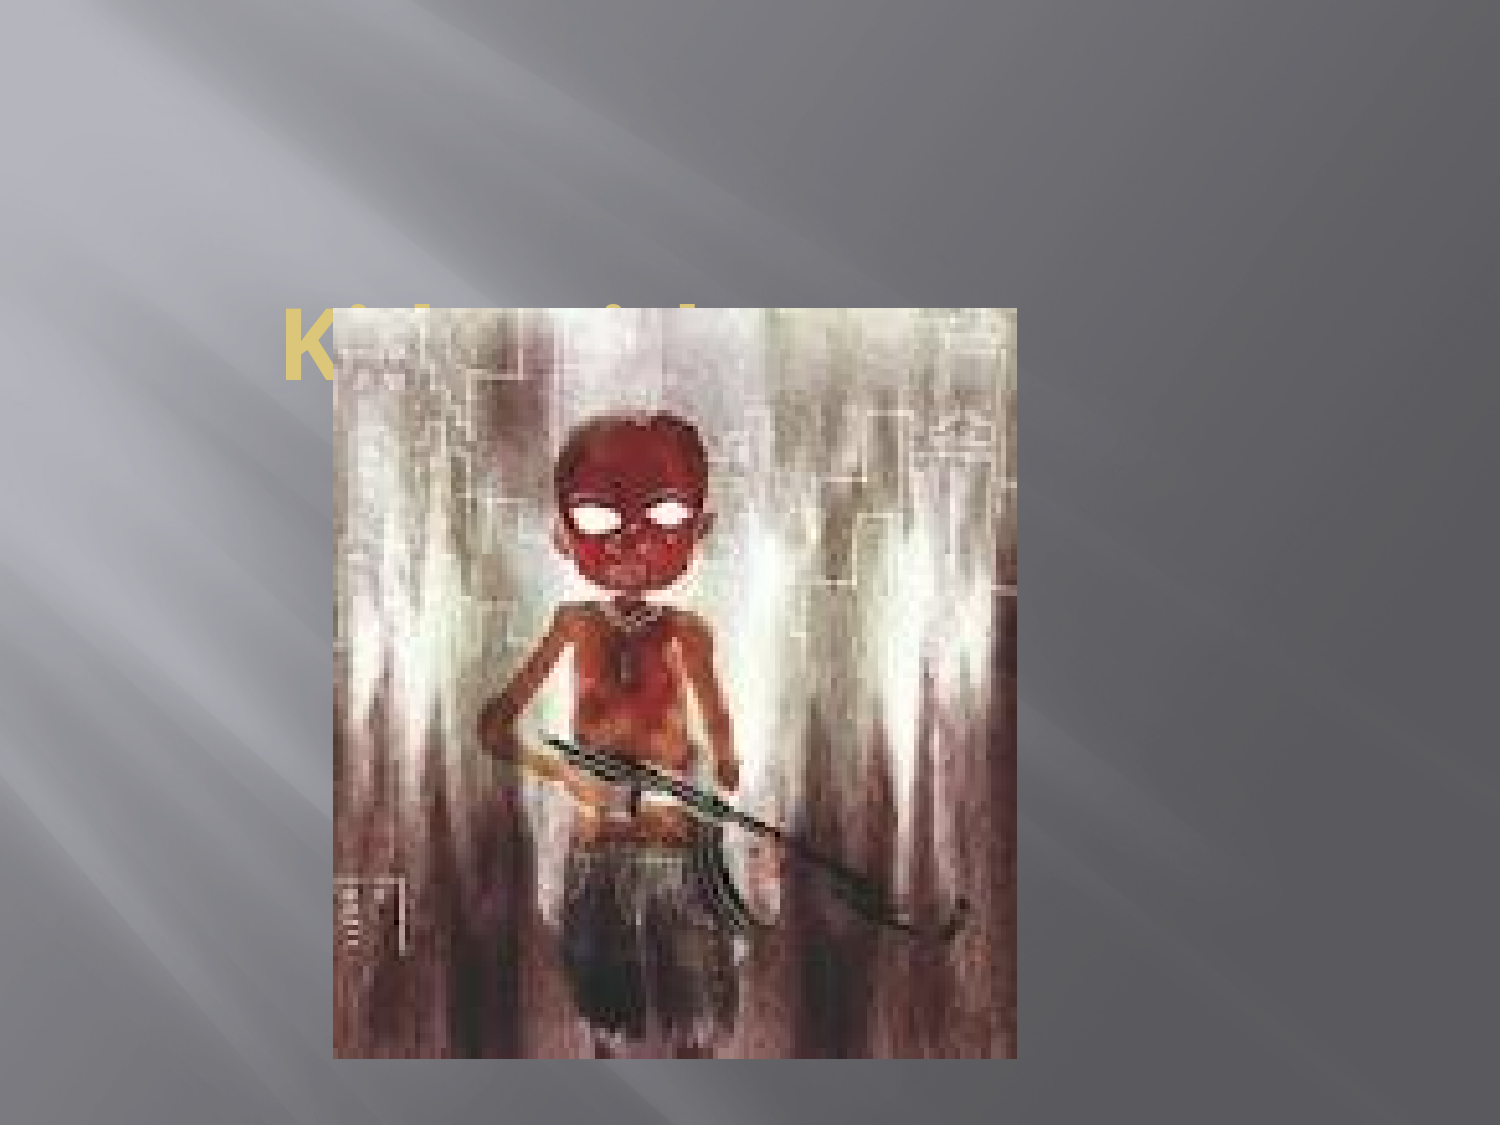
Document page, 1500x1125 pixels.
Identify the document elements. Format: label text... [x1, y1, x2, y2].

title Kids with guns [262, 99, 1425, 400]
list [0, 308, 1351, 1060]
